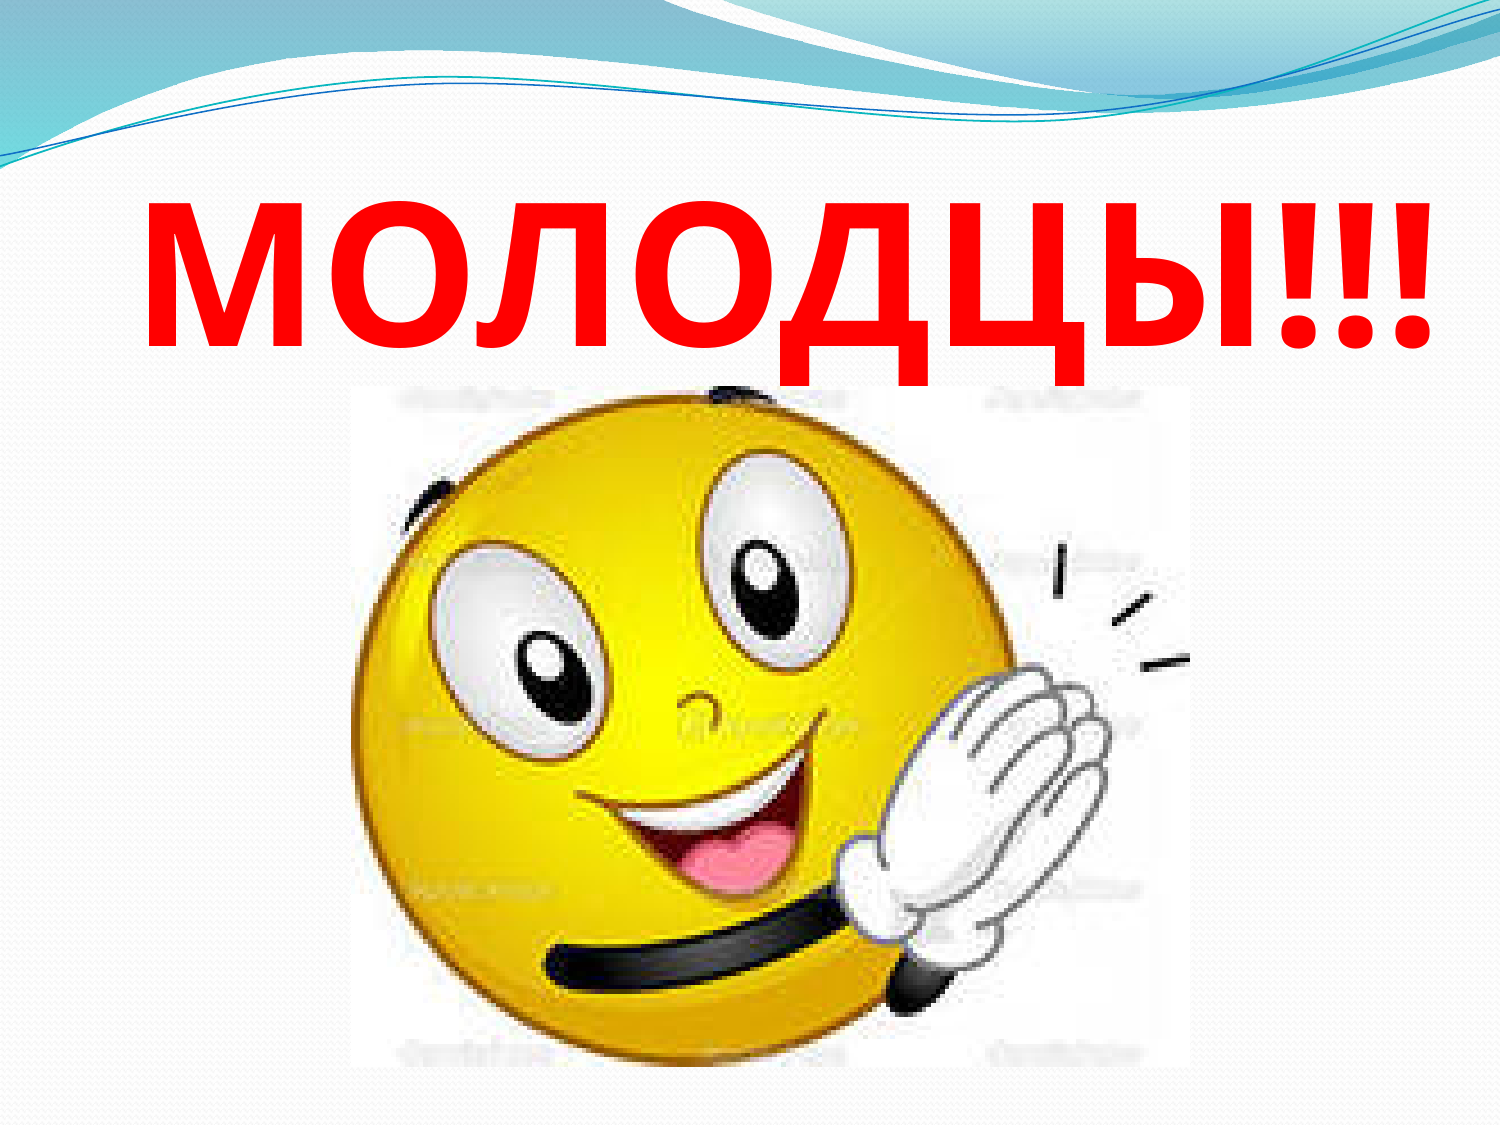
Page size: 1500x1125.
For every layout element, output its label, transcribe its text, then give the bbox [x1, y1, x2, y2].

title МОЛОДЦЫ!!! [105, 199, 1468, 387]
picture [351, 386, 1191, 1067]
